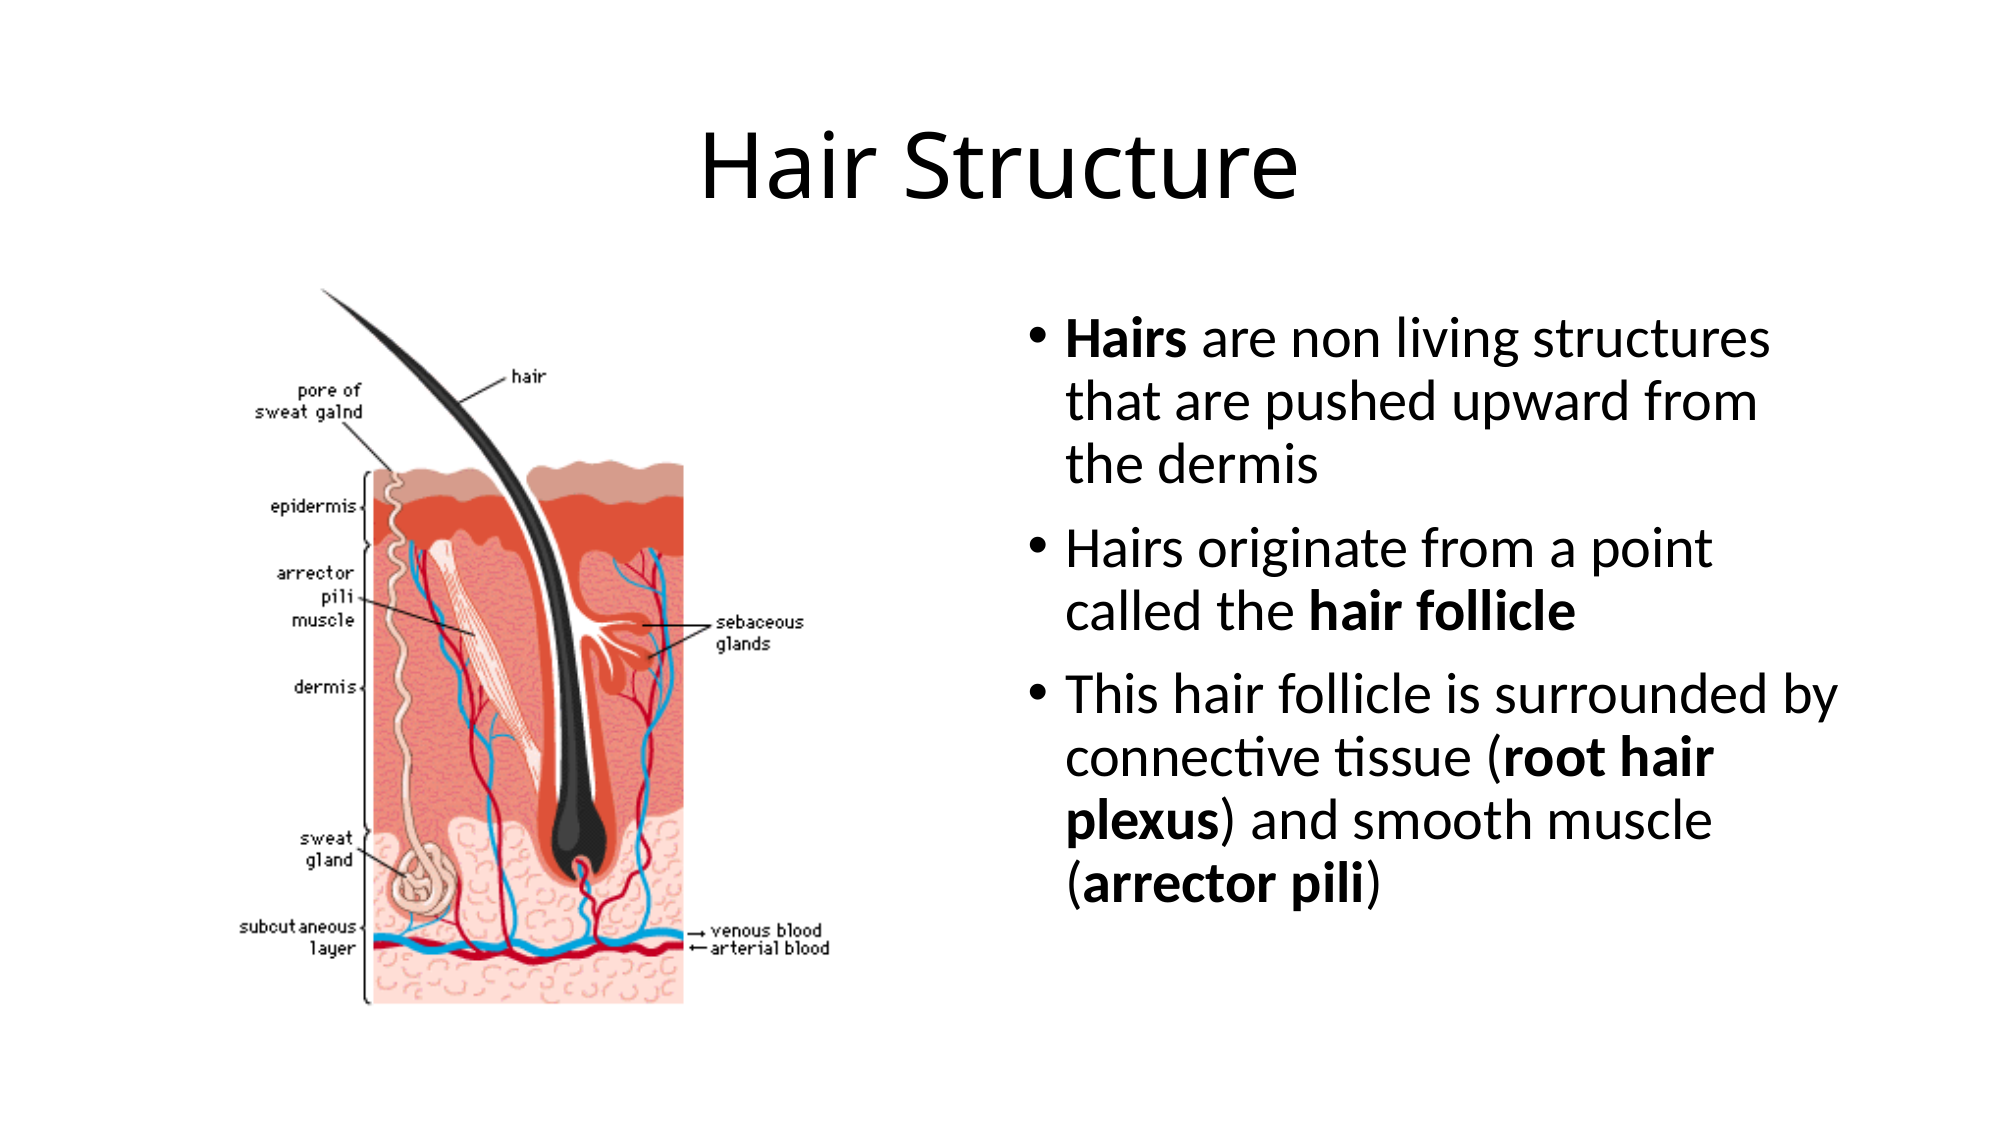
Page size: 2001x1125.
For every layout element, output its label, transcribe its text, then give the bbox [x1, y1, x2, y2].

list Hairs are non living structures that are pushed upward from the dermis Hairs originate from a point called the hair follicle This hair follicle is surrounded by connective tissue (root hair plexus) and smooth muscle (arrector pili) [1012, 299, 1863, 1014]
title Hair Structure [137, 59, 1863, 278]
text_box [213, 242, 872, 1014]
